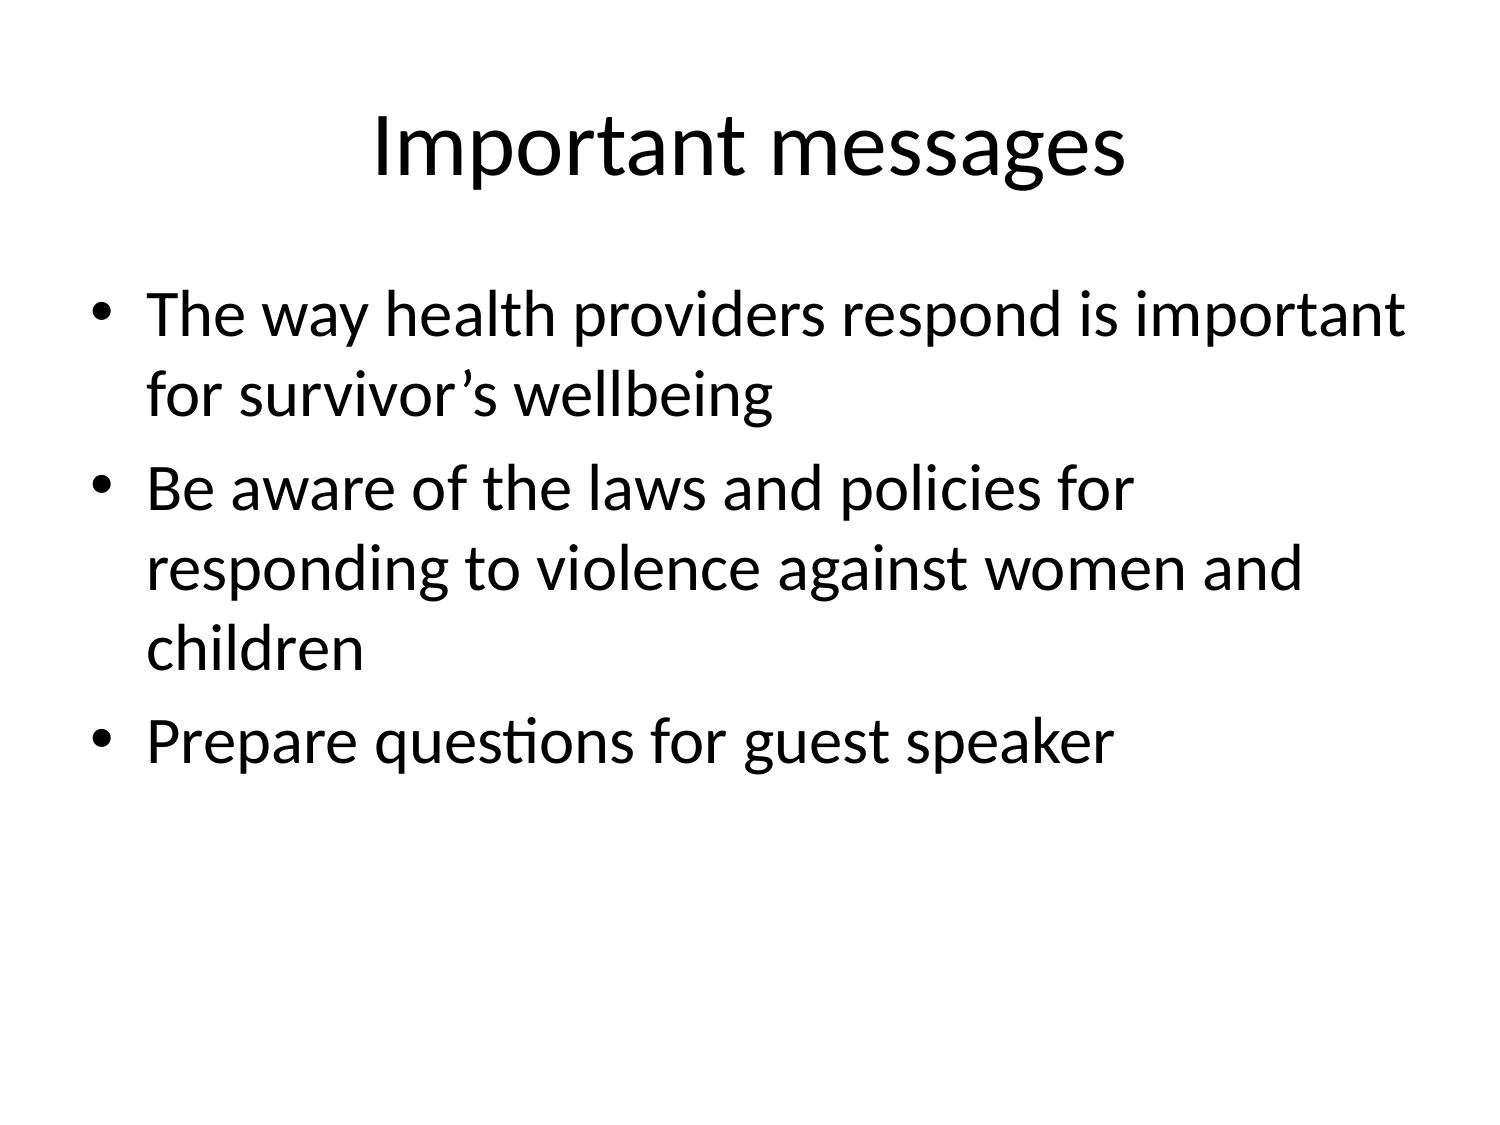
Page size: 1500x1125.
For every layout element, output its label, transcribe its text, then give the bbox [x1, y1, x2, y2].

title Important messages [75, 45, 1425, 233]
list The way health providers respond is important for survivor’s wellbeing Be aware of the laws and policies for responding to violence against women and children Prepare questions for guest speaker [75, 262, 1425, 1005]
